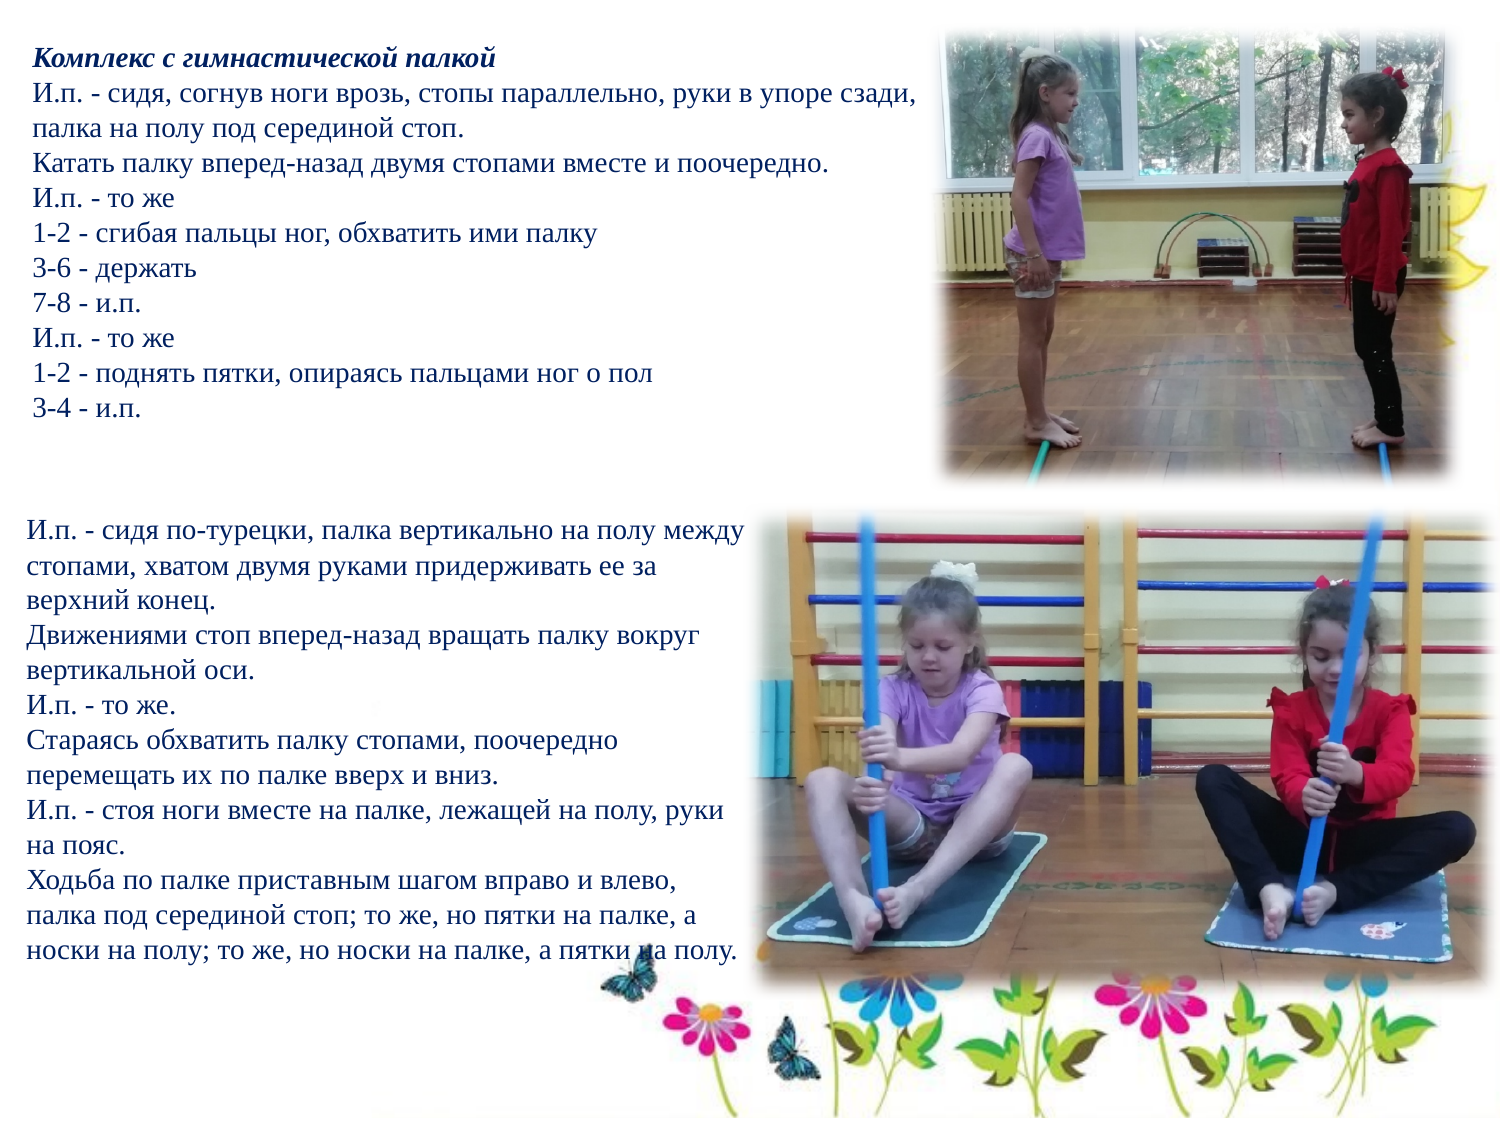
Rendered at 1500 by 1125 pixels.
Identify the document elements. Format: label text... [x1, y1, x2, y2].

text_box И.п. - сидя по-турецки, палка вертикально на полу между стопами, хватом двумя руками придерживать ее за верхний конец. Движениями стоп вперед-назад вращать палку вокруг вертикальной оси. И.п. - то же. Стараясь обхватить палку стопами, поочередно перемещать их по палке вверх и вниз. И.п. - стоя ноги вместе на палке, лежащей на полу, руки на пояс. Ходьба по палке приставным шагом вправо и влево, палка под серединой стоп; то же, но пятки на палке, а носки на полу; то же, но носки на палке, а пятки на полу. [11, 503, 366, 973]
text_box Комплекс с гимнастической палкой И.п. - сидя, согнув ноги врозь, стопы параллельно, руки в упоре сзади, палка на полу под серединой стоп. Катать палку вперед-назад двумя стопами вместе и поочередно. И.п. - то же 1-2 - сгибая пальцы ног, обхватить ими палку 3-6 - держать 7-8 - и.п. И.п. - то же 1-2 - поднять пятки, опираясь пальцами ног о пол 3-4 - и.п. [17, 30, 921, 431]
picture [371, 23, 1500, 1118]
